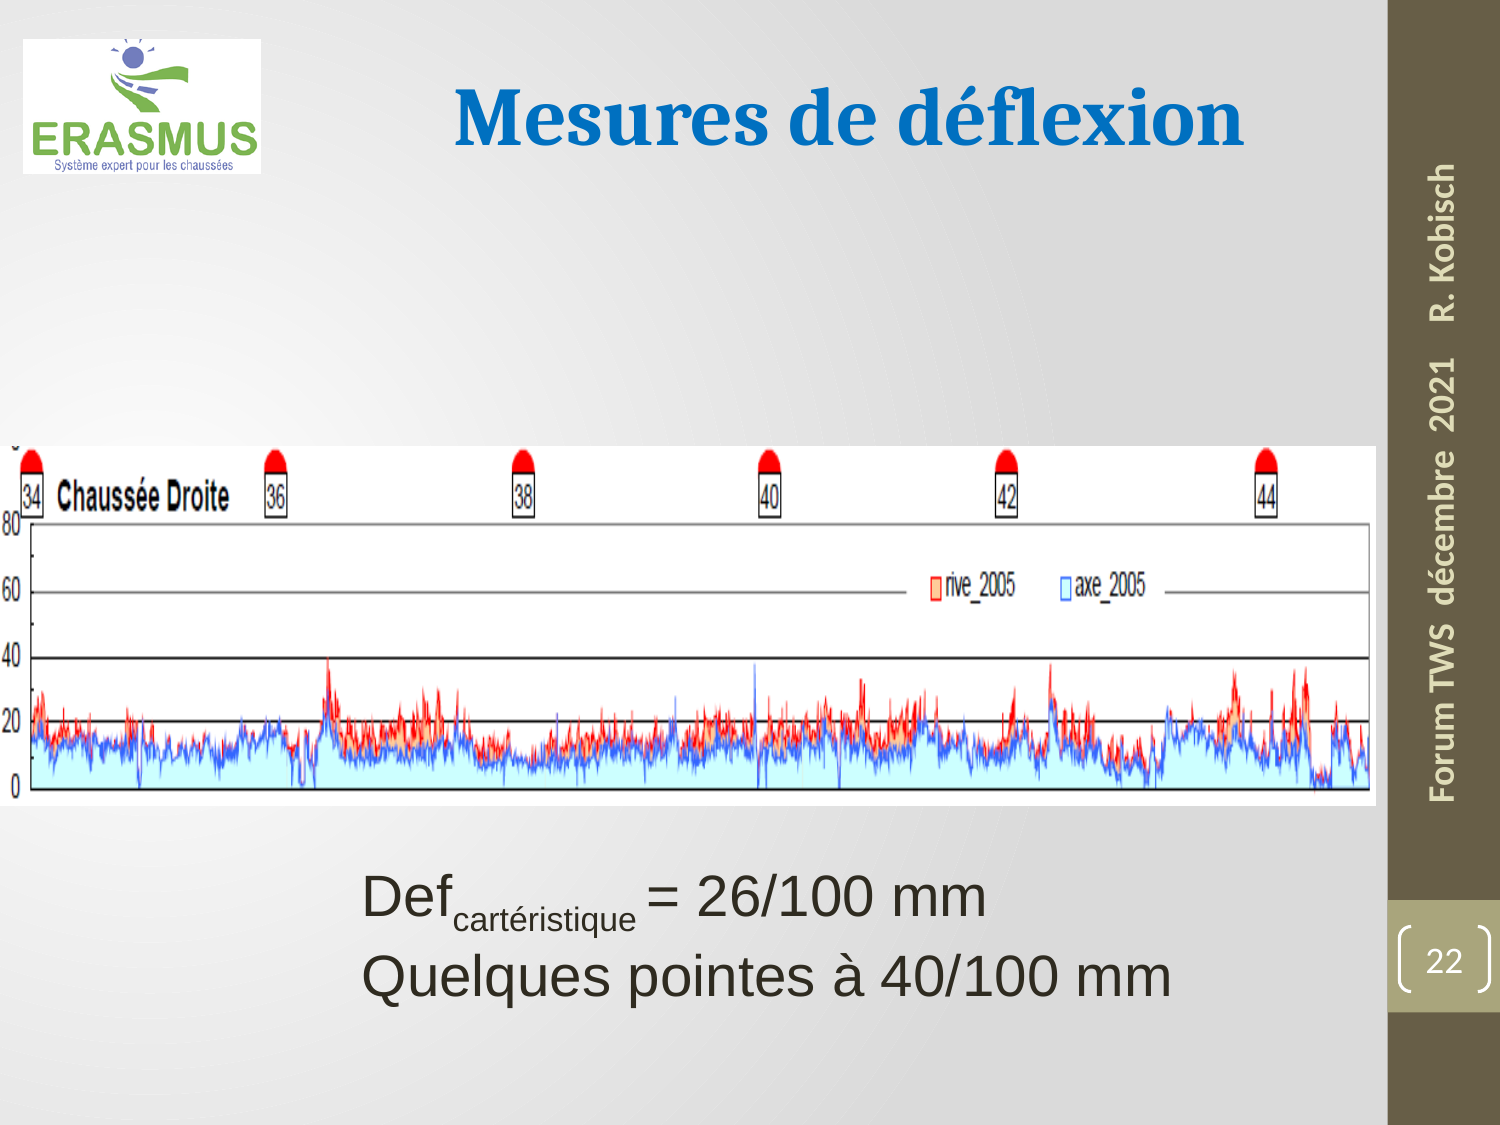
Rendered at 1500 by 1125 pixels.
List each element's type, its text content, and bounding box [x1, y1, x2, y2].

picture [0, 446, 1377, 806]
slide_number 22 [1397, 924, 1492, 994]
picture [23, 38, 262, 175]
text_box Defcartéristique = 26/100 mm Quelques pointes à 40/100 mm [347, 851, 1223, 1016]
text_box Mesures de déflexion [348, 54, 1353, 170]
footer Forum TWS décembre 2021 R. Kobisch [1408, 78, 1469, 889]
